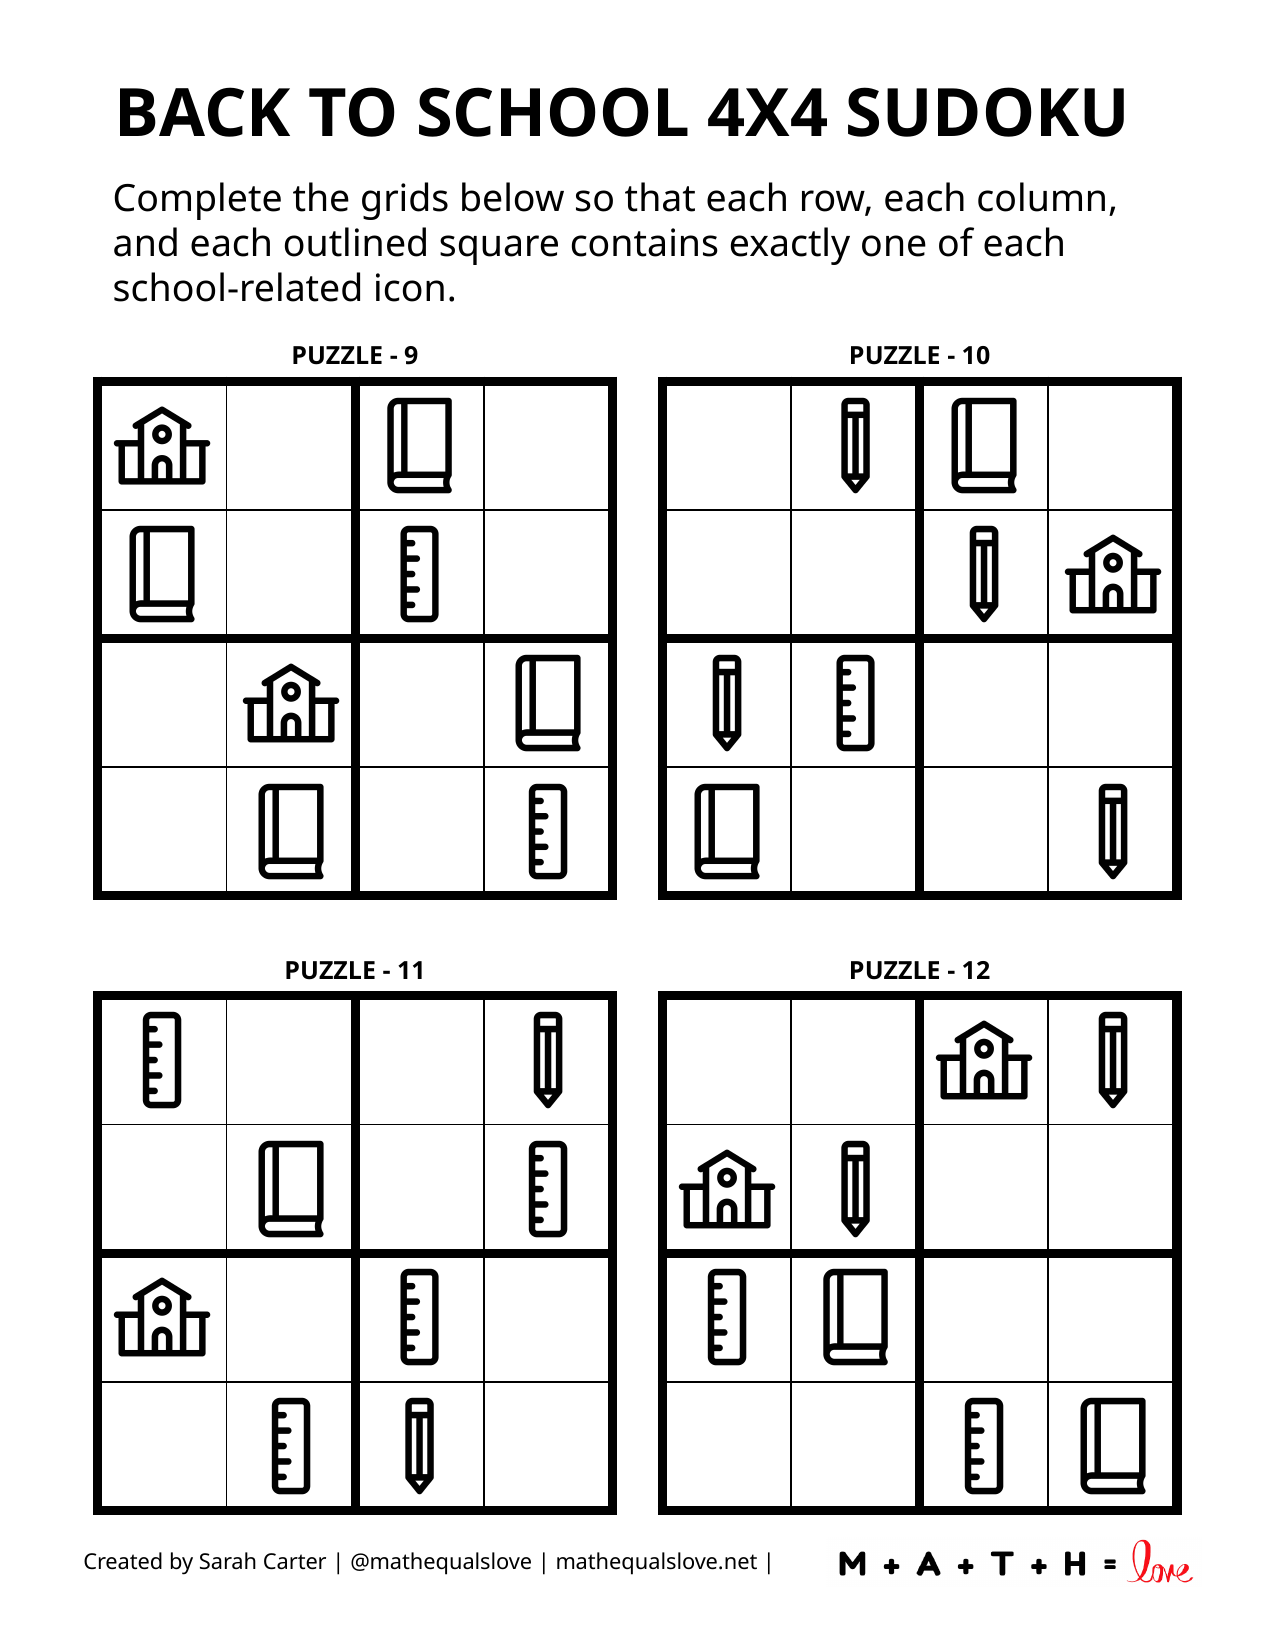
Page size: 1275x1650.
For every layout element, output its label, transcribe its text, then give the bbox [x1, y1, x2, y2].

table_cell [485, 1383, 608, 1506]
text_box PUZZLE - 11 [97, 954, 613, 985]
table_cell [667, 1125, 790, 1249]
picture [1060, 1394, 1165, 1499]
table_header [360, 1000, 483, 1124]
table_cell [485, 511, 608, 634]
table_cell [792, 643, 915, 766]
table_cell [924, 768, 1047, 891]
picture [826, 1536, 1203, 1588]
table_cell [1049, 511, 1172, 634]
picture [674, 1265, 779, 1370]
picture [367, 522, 472, 627]
picture [496, 1136, 601, 1241]
picture [110, 1265, 215, 1370]
table_cell [102, 511, 226, 634]
table_header [485, 1000, 608, 1124]
table_cell [227, 511, 351, 634]
table_header [924, 1000, 1047, 1124]
table_cell [485, 1258, 608, 1381]
table_cell [360, 1383, 483, 1506]
picture [367, 393, 472, 498]
picture [803, 1265, 908, 1370]
table_cell [1049, 1258, 1172, 1381]
table_cell [485, 768, 608, 891]
text_box PUZZLE - 9 [97, 362, 613, 370]
table_cell [360, 1125, 483, 1249]
table_cell [792, 768, 915, 891]
picture [1060, 522, 1165, 627]
picture [496, 1008, 601, 1113]
text_box PUZZLE - 10 [662, 362, 1177, 370]
table_header [102, 1000, 226, 1124]
picture [238, 779, 343, 884]
table_cell [485, 643, 608, 766]
picture [238, 1136, 343, 1241]
table_cell [360, 768, 483, 891]
table_cell [924, 643, 1047, 766]
picture [932, 1394, 1037, 1499]
picture [932, 393, 1037, 498]
table_header [924, 386, 1047, 509]
table_header [792, 1000, 915, 1124]
picture [803, 1136, 908, 1241]
picture [1060, 1008, 1165, 1113]
picture [932, 522, 1037, 627]
table_cell [485, 1125, 608, 1249]
picture [496, 650, 601, 755]
picture [110, 522, 215, 627]
table_header [792, 386, 915, 509]
table_cell [102, 768, 226, 891]
table_cell [924, 1125, 1047, 1249]
picture [803, 650, 908, 755]
table_cell [667, 511, 790, 634]
picture [367, 1394, 472, 1499]
picture [803, 393, 908, 498]
table_cell [792, 1258, 915, 1381]
table_cell [924, 1383, 1047, 1506]
table_cell [227, 768, 351, 891]
picture [1060, 779, 1165, 884]
picture [367, 1265, 472, 1370]
table_cell [102, 1125, 226, 1249]
text_box Created by Sarah Carter | @mathequalslove | mathequalslove.net | [68, 1540, 826, 1582]
table_header [667, 386, 790, 509]
table_cell [102, 1258, 226, 1381]
table_cell [360, 643, 483, 766]
table_cell [227, 1258, 351, 1381]
table_cell [924, 1258, 1047, 1381]
picture [674, 650, 779, 755]
table_cell [792, 1383, 915, 1506]
picture [238, 1394, 343, 1499]
picture [110, 393, 215, 498]
table_header [227, 1000, 351, 1124]
table_cell [227, 643, 351, 766]
text_box PUZZLE - 12 [662, 954, 1177, 985]
table_cell [792, 511, 915, 634]
table_cell [102, 643, 226, 766]
text_box BACK TO SCHOOL 4X4 SUDOKU [68, 62, 1178, 158]
table_header [485, 386, 608, 509]
picture [496, 779, 601, 884]
table_header [227, 386, 351, 509]
table_header [1049, 386, 1172, 509]
table_header [102, 386, 226, 509]
table_cell [667, 643, 790, 766]
table_cell [1049, 768, 1172, 891]
table_cell [667, 768, 790, 891]
picture [674, 1136, 779, 1241]
table_header [1049, 1000, 1172, 1124]
table_cell [360, 1258, 483, 1381]
picture [932, 1008, 1037, 1113]
table_header [360, 386, 483, 509]
table_cell [924, 511, 1047, 634]
table_cell [667, 1383, 790, 1506]
picture [110, 1008, 215, 1113]
table_cell [792, 1125, 915, 1249]
picture [238, 650, 343, 755]
table_cell [1049, 1383, 1172, 1506]
table_header [667, 1000, 790, 1124]
table_cell [227, 1125, 351, 1249]
table_cell [1049, 1125, 1172, 1249]
table_cell [360, 511, 483, 634]
table_cell [227, 1383, 351, 1506]
picture [674, 779, 779, 884]
table_cell [667, 1258, 790, 1381]
table_cell [102, 1383, 226, 1506]
table_cell [1049, 643, 1172, 766]
text_box Complete the grids below so that each row, each column, and each outlined square contains exactly one of each school-related icon. [97, 166, 1177, 362]
